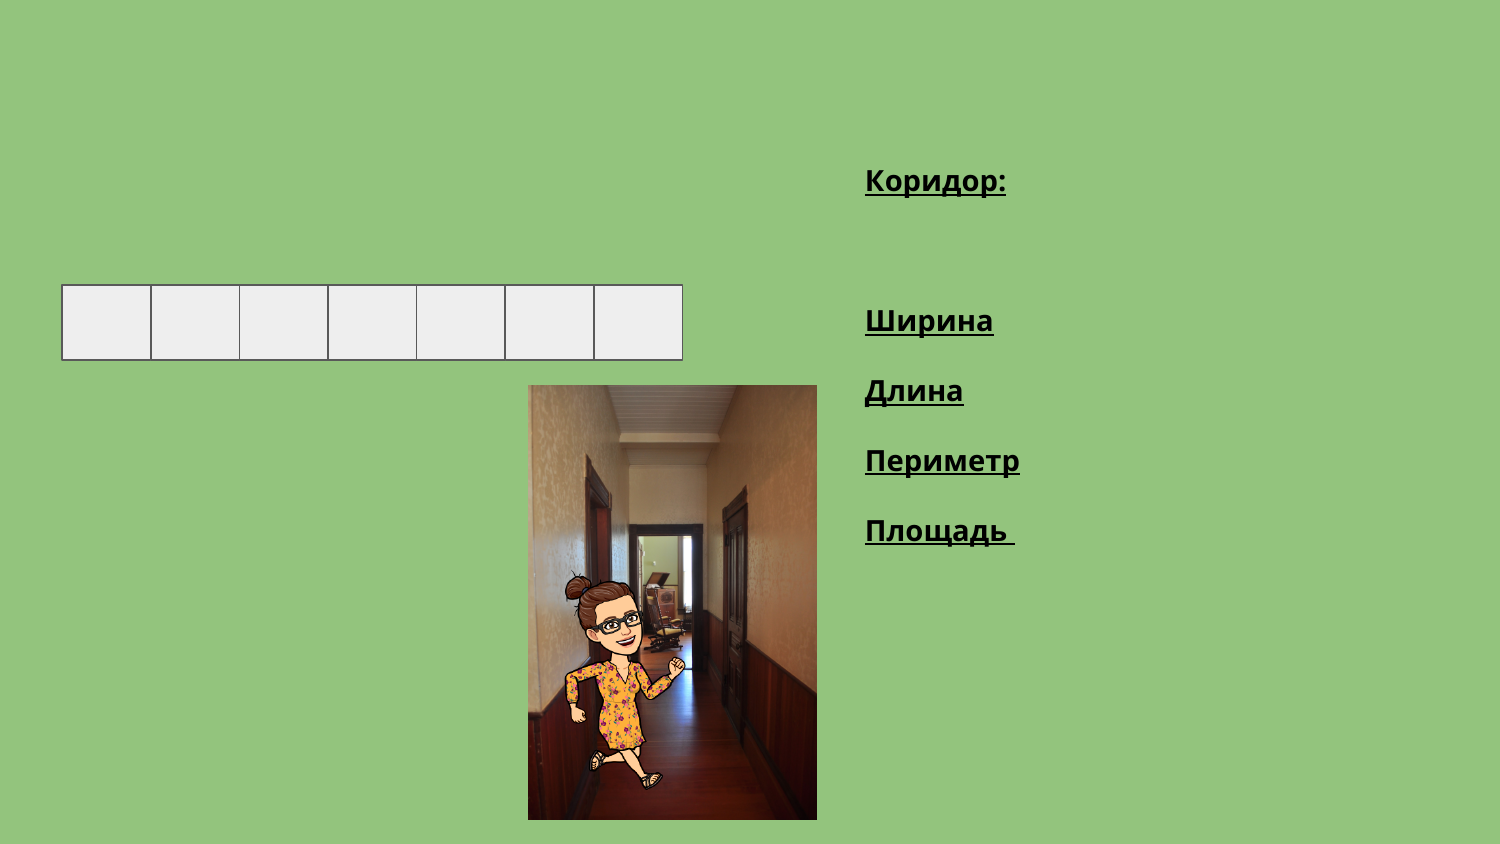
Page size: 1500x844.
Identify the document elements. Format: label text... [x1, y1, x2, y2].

text_box [417, 284, 506, 361]
text_box Коридор: Ширина Длина Периметр Площадь [850, 112, 1382, 488]
picture [484, 385, 817, 820]
text_box [62, 284, 150, 361]
text_box [150, 284, 239, 361]
text_box [506, 284, 594, 361]
text_box [594, 284, 683, 361]
text_box [239, 284, 328, 361]
text_box [328, 284, 417, 361]
